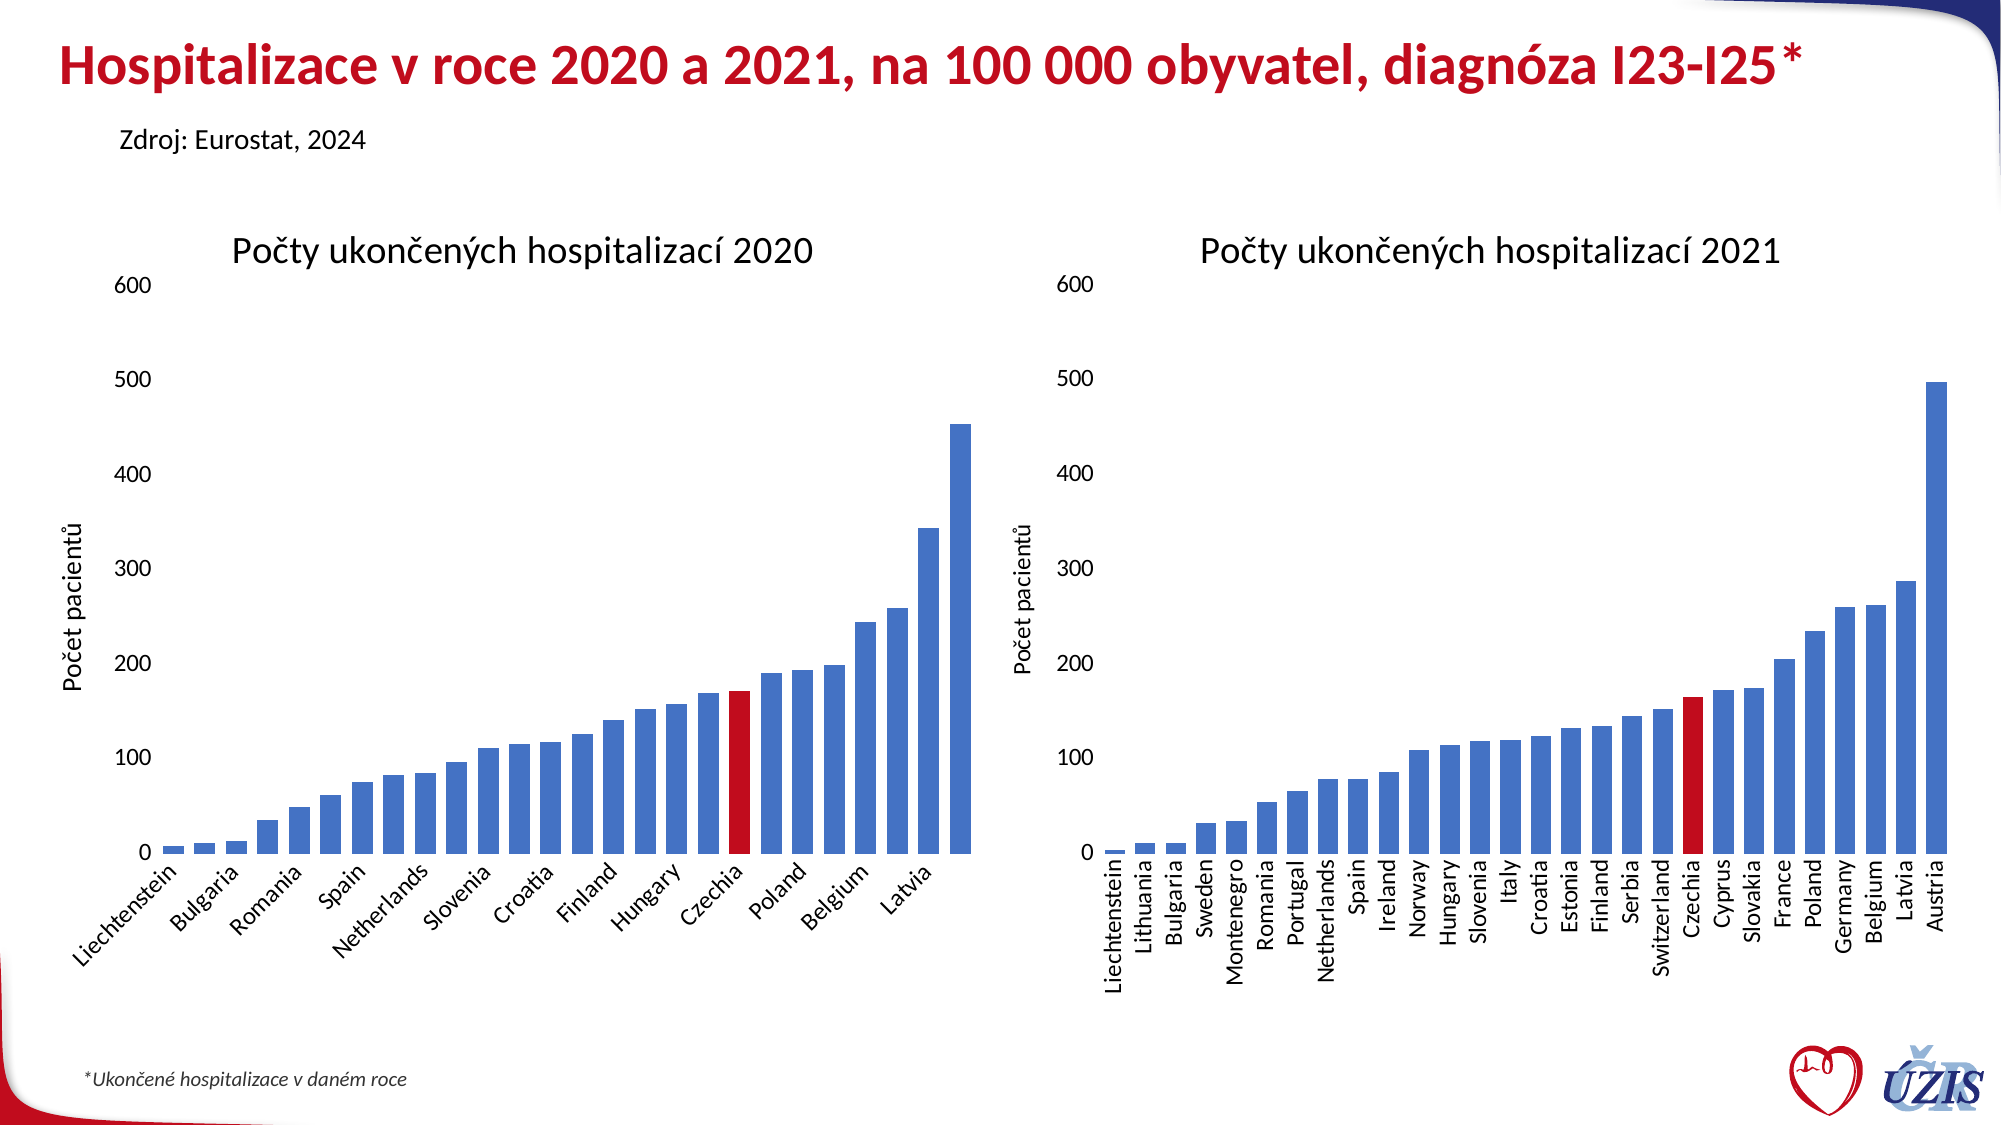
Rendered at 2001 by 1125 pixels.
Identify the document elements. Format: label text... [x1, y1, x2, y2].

text_box *Ukončené hospitalizace v daném roce [67, 1058, 1079, 1099]
chart [1004, 197, 1979, 1030]
text_box Zdroj: Eurostat, 2024 [104, 112, 486, 163]
chart [50, 197, 996, 1025]
title Hospitalizace v roce 2020 a 2021, na 100 000 obyvatel, diagnóza I23-I25* [44, 26, 1947, 113]
